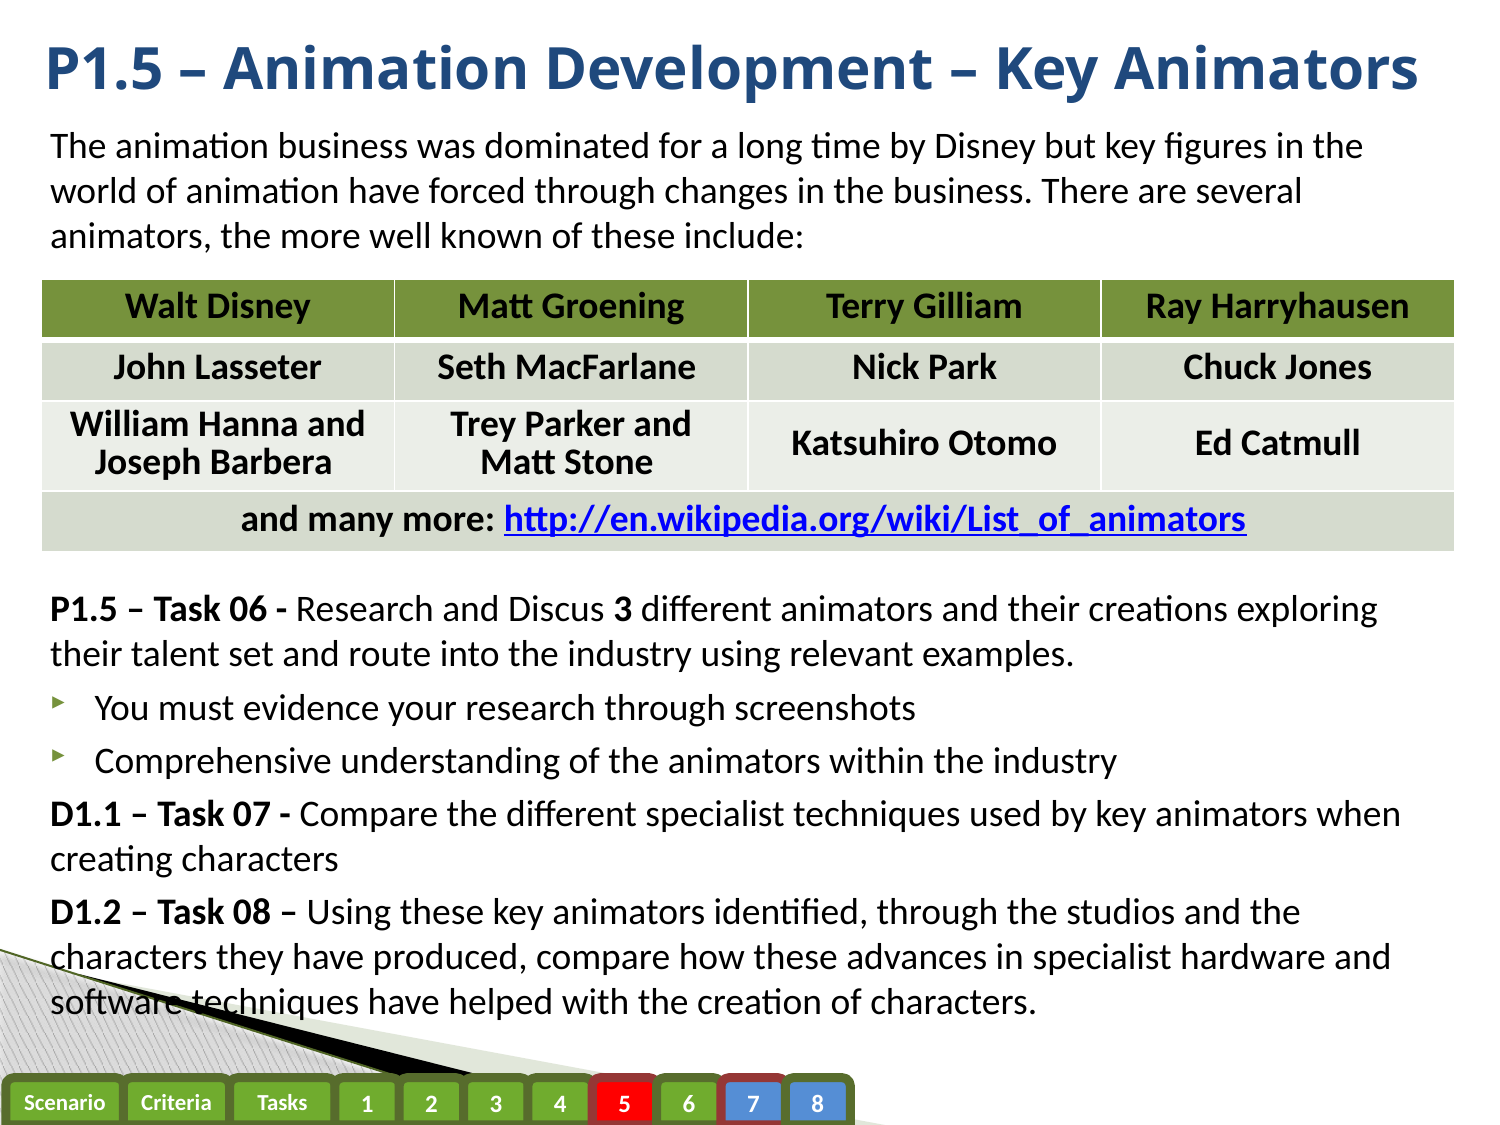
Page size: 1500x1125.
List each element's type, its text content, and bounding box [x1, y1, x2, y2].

title P1.5 – Animation Development – Key Animators [29, 19, 1471, 114]
table_cell Seth MacFarlane [395, 343, 747, 400]
table_cell Chuck Jones [1102, 343, 1454, 400]
table_cell Trey Parker and Matt Stone [395, 402, 747, 490]
table_header Walt Disney [42, 280, 394, 337]
table_cell and many more: http://en.wikipedia.org/wiki/List_of_animators [42, 492, 1454, 551]
table_cell William Hanna and Joseph Barbera [42, 402, 394, 490]
table_cell Katsuhiro Otomo [749, 402, 1100, 490]
table_cell John Lasseter [42, 343, 394, 400]
table_header Terry Gilliam [749, 280, 1100, 337]
list The animation business was dominated for a long time by Disney but key figures in the world of animation have forced through changes in the business. There are several animators, the more well known of these include: P1.5 – Task 06 - Research and Discus 3 different animators and their creations exploring their talent set and route into the industry using relevant examples. You must evidence your research through screenshots Comprehensive understanding of the animators within the industry D1.1 – Task 07 - Compare the different specialist techniques used by key animators when creating characters D1.2 – Task 08 – Using these key animators identified, through the studios and the characters they have produced, compare how these advances in specialist hardware and software techniques have helped with the creation of characters. [35, 114, 1459, 981]
table_cell Nick Park [749, 343, 1100, 400]
table_header Ray Harryhausen [1102, 280, 1454, 337]
table_header Matt Groening [395, 280, 747, 337]
table_cell Ed Catmull [1102, 402, 1454, 490]
